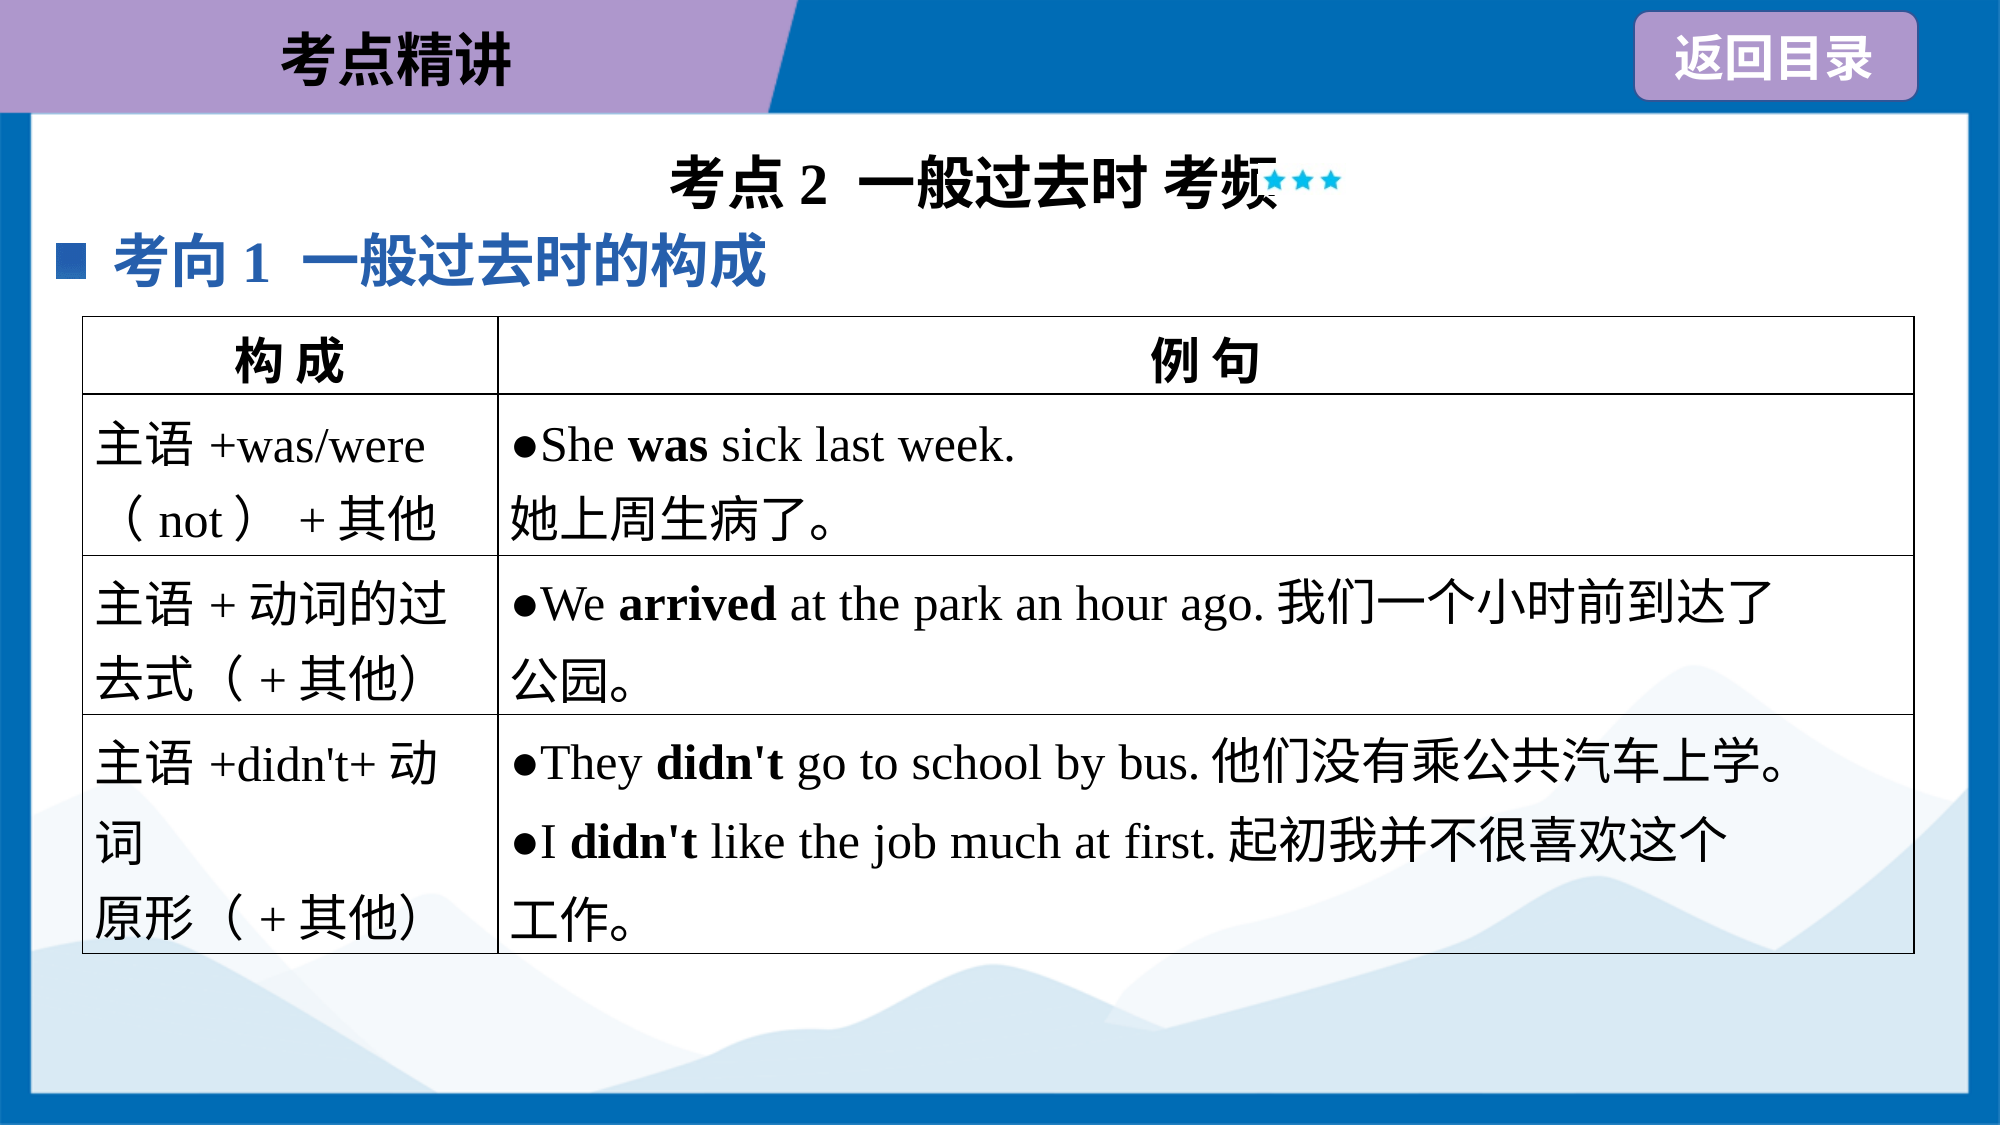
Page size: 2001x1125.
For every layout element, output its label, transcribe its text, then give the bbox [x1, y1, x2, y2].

table_header 例 句 [499, 317, 1913, 393]
table_cell ●She was sick last week. 她上周生病了。 [499, 395, 1913, 555]
text_box 考向1 一般过去时的构成 [112, 223, 1917, 294]
table_cell ●We arrived at the park an hour ago.我们一个小时前到达了 公园。 [499, 556, 1913, 714]
table_cell ●They didn't go to school by bus.他们没有乘公共汽车上学。 ●I didn't like the job much at first.起初我并不很喜欢这个 工作。 [499, 715, 1913, 953]
table_cell 主语+didn't+动词 原形（+其他） [83, 715, 497, 953]
text_box 考点2 一般过去时 考频 . [82, 144, 1918, 215]
table_header 构 成 [83, 317, 497, 393]
table_cell 主语+was/were （not）+其他 [83, 395, 497, 555]
picture [0, 0, 2000, 1125]
table_cell 主语+动词的过 去式（+其他） [83, 556, 497, 714]
